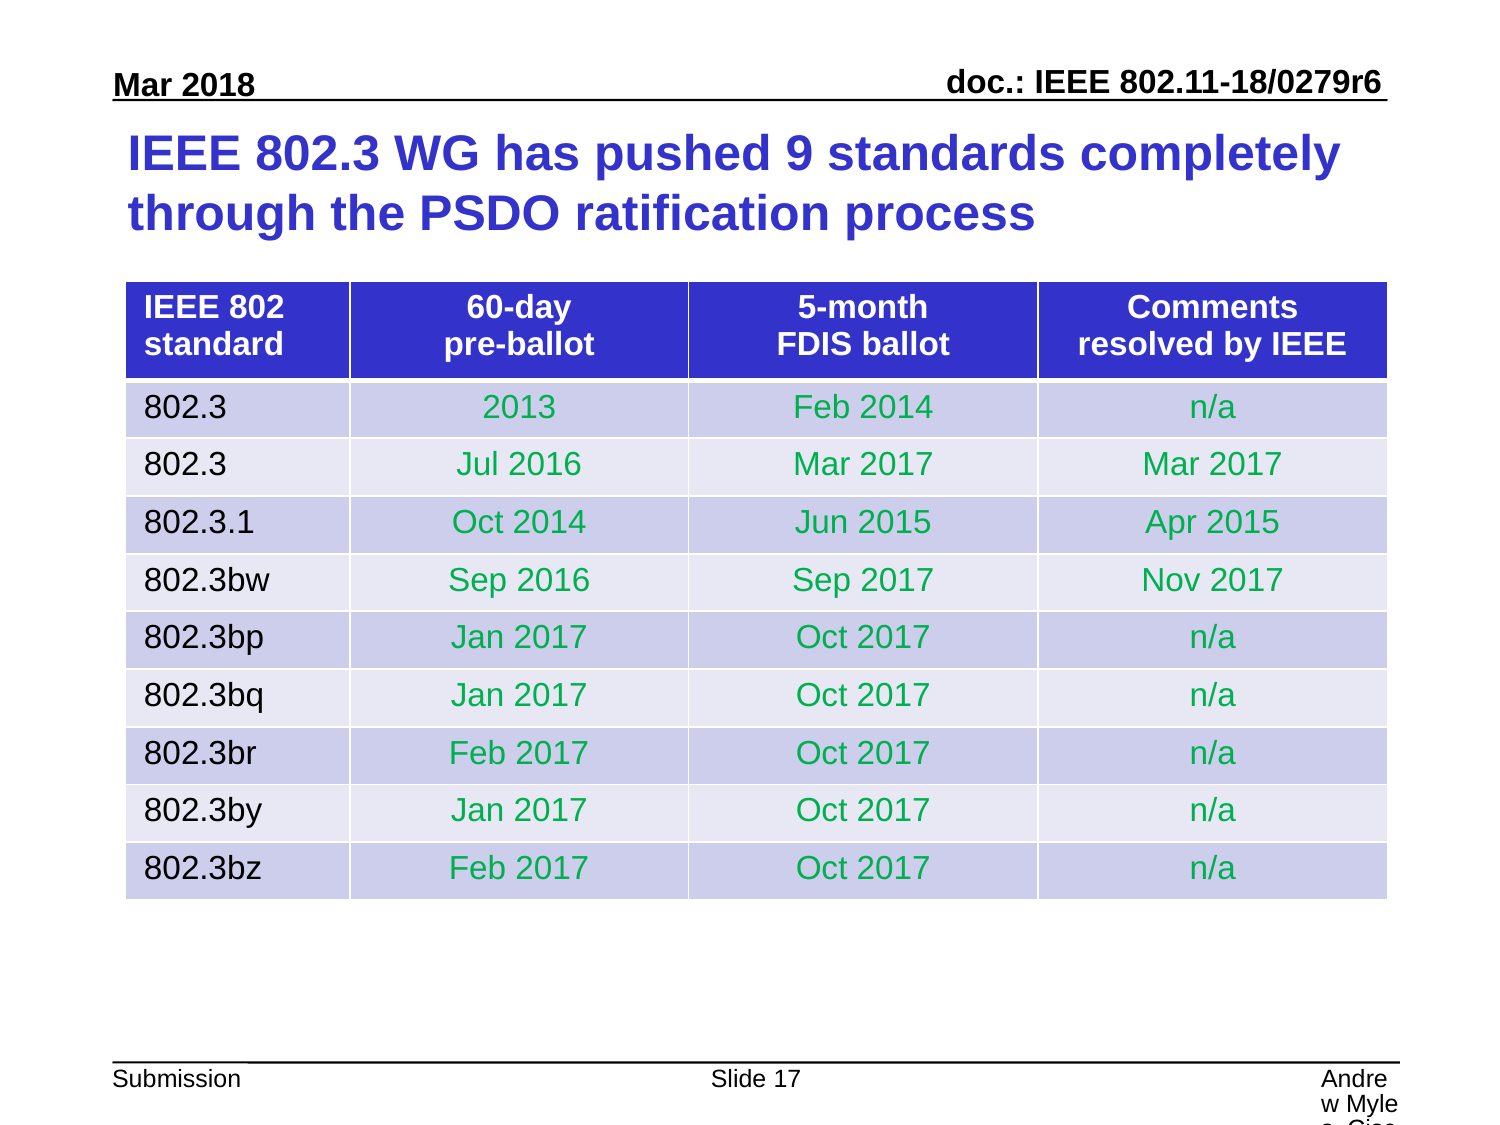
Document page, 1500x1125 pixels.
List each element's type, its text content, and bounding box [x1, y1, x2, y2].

table_cell Jan 2017 [351, 612, 688, 668]
table_cell Apr 2015 [1039, 497, 1387, 553]
table_cell n/a [1039, 612, 1387, 668]
table_cell 802.3by [126, 785, 349, 841]
table_cell 802.3bw [126, 555, 349, 610]
table_cell 802.3 [126, 439, 349, 495]
table_cell n/a [1039, 728, 1387, 784]
table_cell Jan 2017 [351, 785, 688, 841]
table_cell Sep 2016 [351, 555, 688, 610]
table_cell 802.3bp [126, 612, 349, 668]
title IEEE 802.3 WG has pushed 9 standards completely through the PSDO ratification process [112, 112, 1388, 288]
table_cell Oct 2017 [689, 785, 1037, 841]
table_cell Nov 2017 [1039, 555, 1387, 610]
table_cell 802.3bq [126, 670, 349, 726]
table_cell Feb 2014 [689, 383, 1037, 437]
table_cell Mar 2017 [1039, 439, 1387, 495]
table_cell Jan 2017 [351, 670, 688, 726]
table_cell Mar 2017 [689, 439, 1037, 495]
table_cell 802.3.1 [126, 497, 349, 553]
table_cell Oct 2017 [689, 843, 1037, 899]
table_header Comments resolved by IEEE [1039, 282, 1387, 378]
table_cell 2013 [351, 383, 688, 437]
table_cell n/a [1039, 670, 1387, 726]
table_cell Sep 2017 [689, 555, 1037, 610]
table_cell 802.3 [126, 383, 349, 437]
table_header IEEE 802 standard [126, 282, 349, 378]
table_cell Oct 2014 [351, 497, 688, 553]
table_header 60-day pre-ballot [351, 282, 688, 378]
table_cell Oct 2017 [689, 612, 1037, 668]
table_cell n/a [1039, 383, 1387, 437]
table_cell Feb 2017 [351, 843, 688, 899]
table_cell Jul 2016 [351, 439, 688, 495]
table_header 5-month FDIS ballot [689, 282, 1037, 378]
table_cell Feb 2017 [351, 728, 688, 784]
table_cell Oct 2017 [689, 728, 1037, 784]
table_cell n/a [1039, 785, 1387, 841]
table_cell 802.3bz [126, 843, 349, 899]
footer Andrew Myles, Cisco [1320, 1061, 1402, 1093]
table_cell n/a [1039, 843, 1387, 899]
table_cell Jun 2015 [689, 497, 1037, 553]
table_cell 802.3br [126, 728, 349, 784]
slide_number Slide 17 [709, 1061, 803, 1093]
table_cell Oct 2017 [689, 670, 1037, 726]
